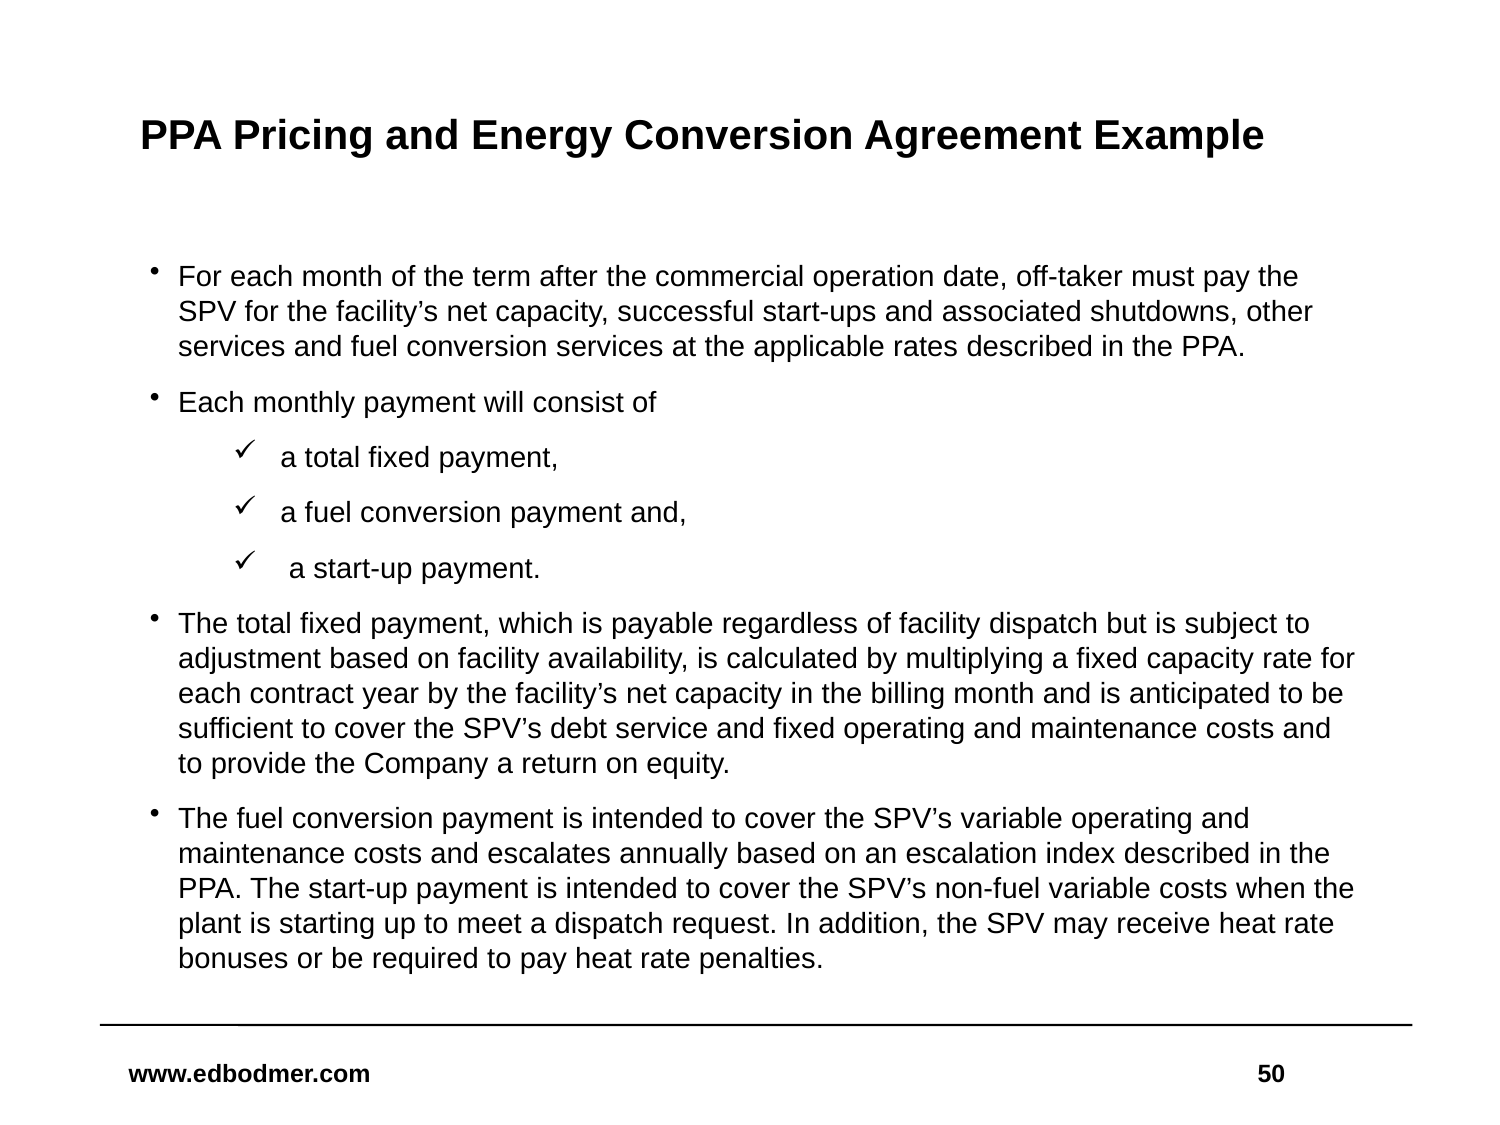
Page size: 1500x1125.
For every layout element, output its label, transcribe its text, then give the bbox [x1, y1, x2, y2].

list For each month of the term after the commercial operation date, off-taker must pay the SPV for the facility’s net capacity, successful start-ups and associated shutdowns, other services and fuel conversion services at the applicable rates described in the PPA. Each monthly payment will consist of a total fixed payment, a fuel conversion payment and, a start-up payment. The total fixed payment, which is payable regardless of facility dispatch but is subject to adjustment based on facility availability, is calculated by multiplying a fixed capacity rate for each contract year by the facility’s net capacity in the billing month and is anticipated to be sufficient to cover the SPV’s debt service and fixed operating and maintenance costs and to provide the Company a return on equity. The fuel conversion payment is intended to cover the SPV’s variable operating and maintenance costs and escalates annually based on an escalation index described in the PPA. The start-up payment is intended to cover the SPV’s non-fuel variable costs when the plant is starting up to meet a dispatch request. In addition, the SPV may receive heat rate bonuses or be required to pay heat rate penalties. [125, 249, 1375, 1000]
title PPA Pricing and Energy Conversion Agreement Example [125, 99, 1288, 225]
